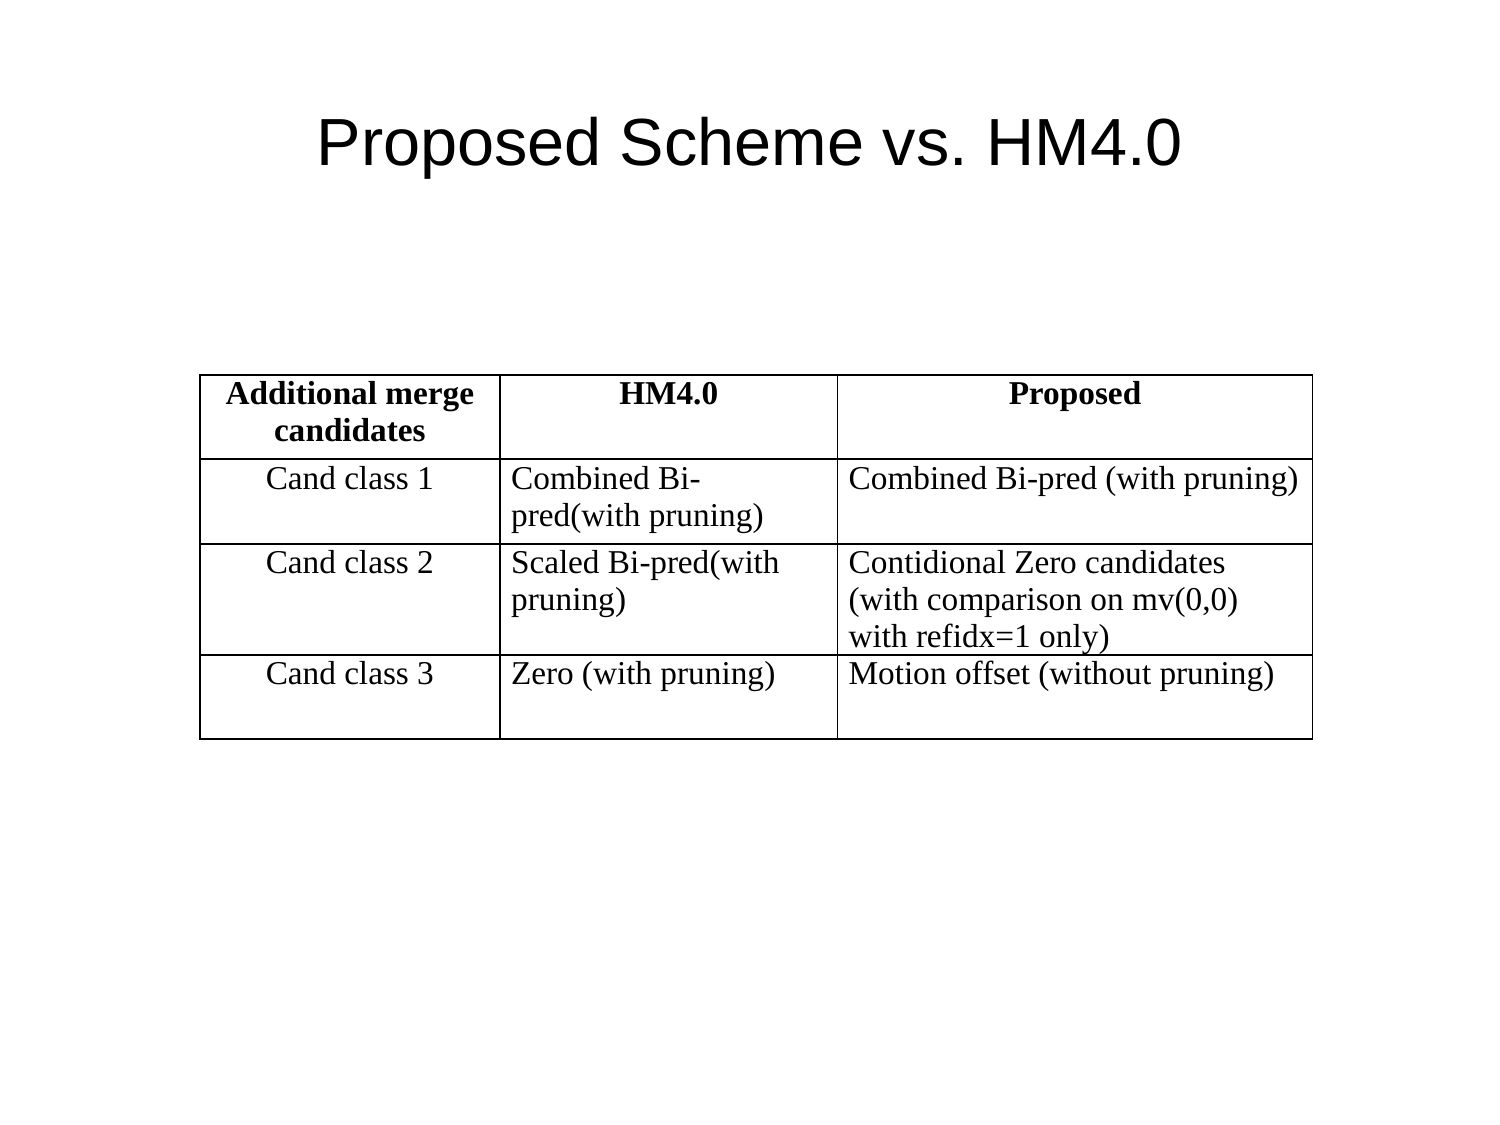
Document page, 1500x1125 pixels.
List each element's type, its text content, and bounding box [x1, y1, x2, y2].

table_cell Scaled Bi-pred(with pruning) [501, 545, 837, 654]
title Proposed Scheme vs. HM4.0 [74, 44, 1426, 233]
table_header Proposed [838, 376, 1312, 458]
table_cell Cand class 3 [201, 656, 499, 738]
table_cell Zero (with pruning) [501, 656, 837, 738]
table_cell Cand class 1 [201, 460, 499, 543]
table_cell Combined Bi-pred (with pruning) [838, 460, 1312, 543]
table_header Additional merge candidates [201, 376, 499, 458]
table_cell Motion offset (without pruning) [838, 656, 1312, 738]
table_header HM4.0 [501, 376, 837, 458]
table_cell Combined Bi-pred(with pruning) [501, 460, 837, 543]
table_cell Contidional Zero candidates (with comparison on mv(0,0) with refidx=1 only) [838, 545, 1312, 654]
table_cell Cand class 2 [201, 545, 499, 654]
